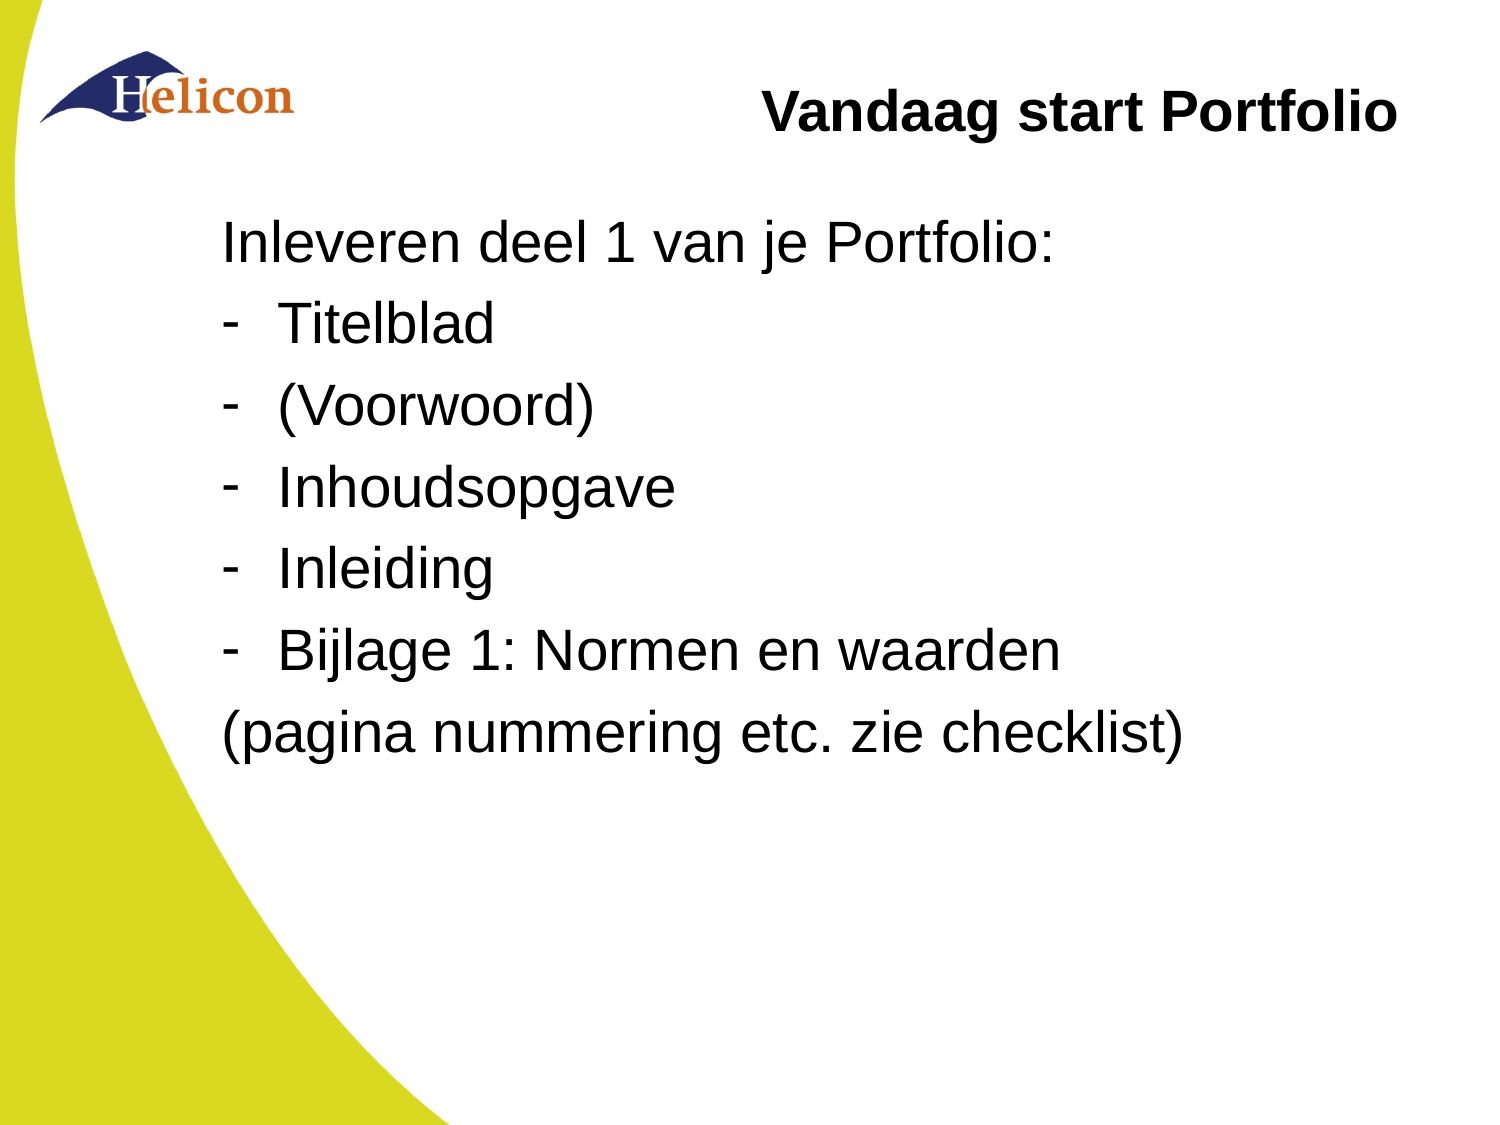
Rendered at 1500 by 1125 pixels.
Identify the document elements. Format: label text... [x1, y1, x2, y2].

title Vandaag start Portfolio [324, 54, 1415, 161]
list Inleveren deel 1 van je Portfolio: Titelblad (Voorwoord) Inhoudsopgave Inleiding Bijlage 1: Normen en waarden (pagina nummering etc. zie checklist) [206, 196, 1425, 1005]
picture [0, 0, 1500, 1125]
